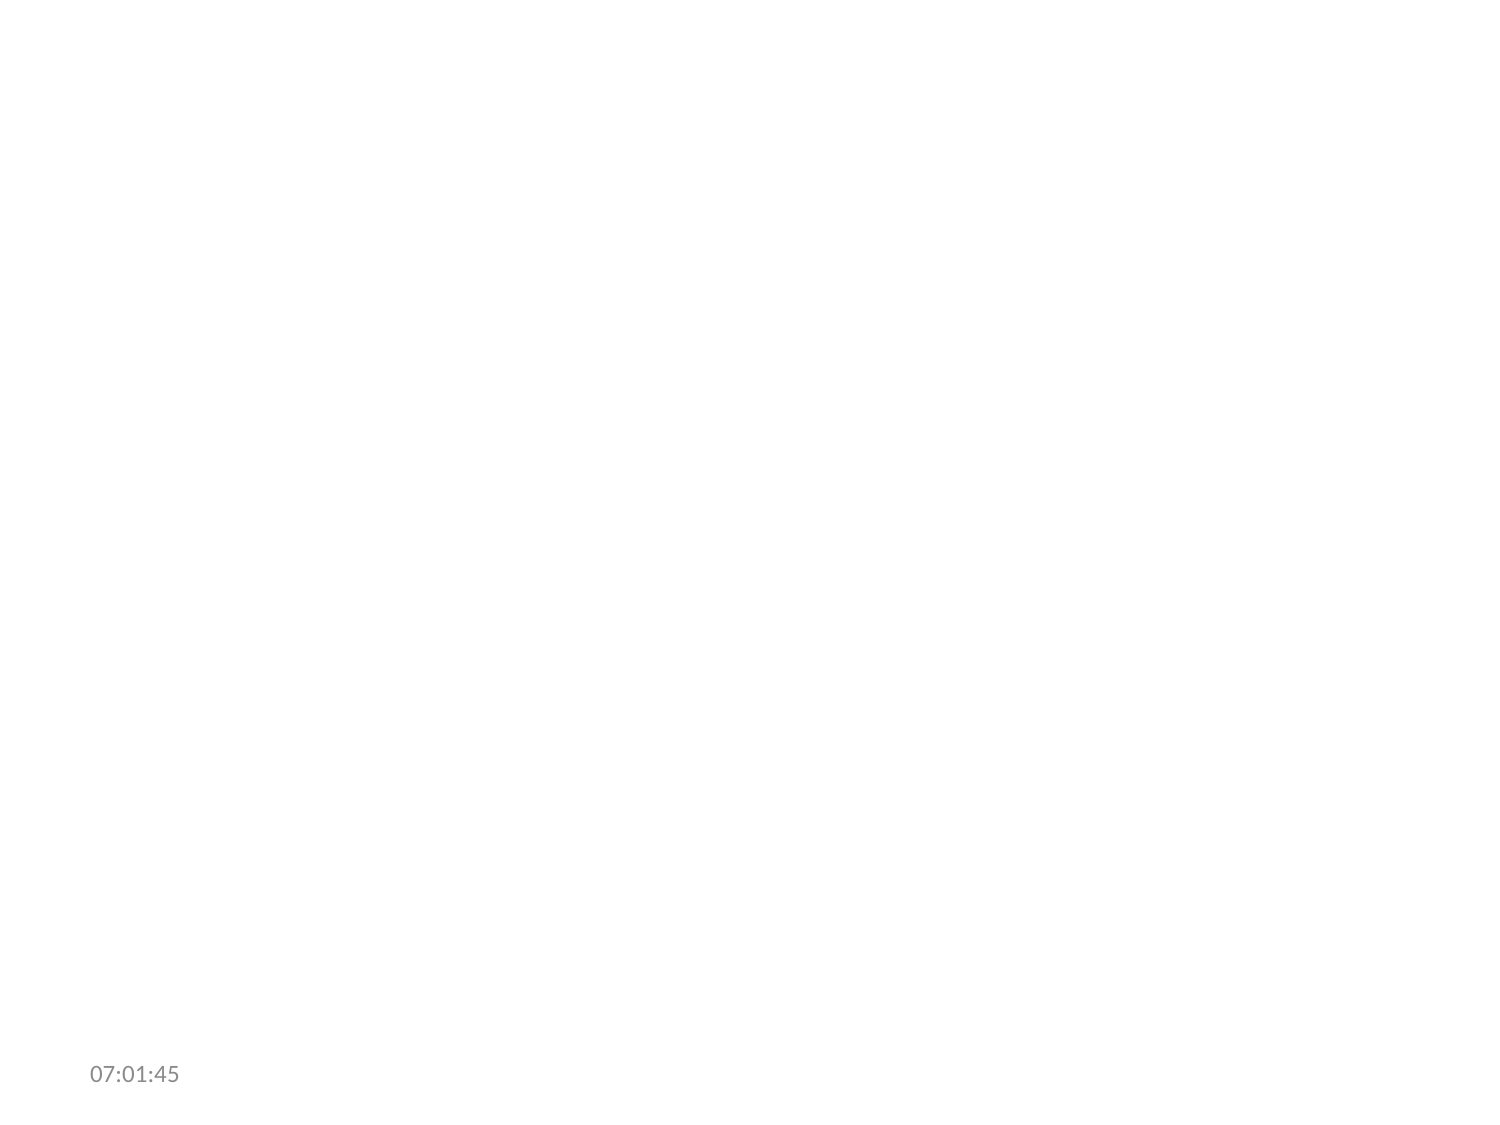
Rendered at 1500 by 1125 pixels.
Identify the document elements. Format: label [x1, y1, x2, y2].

slide_number [75, 1042, 425, 1103]
